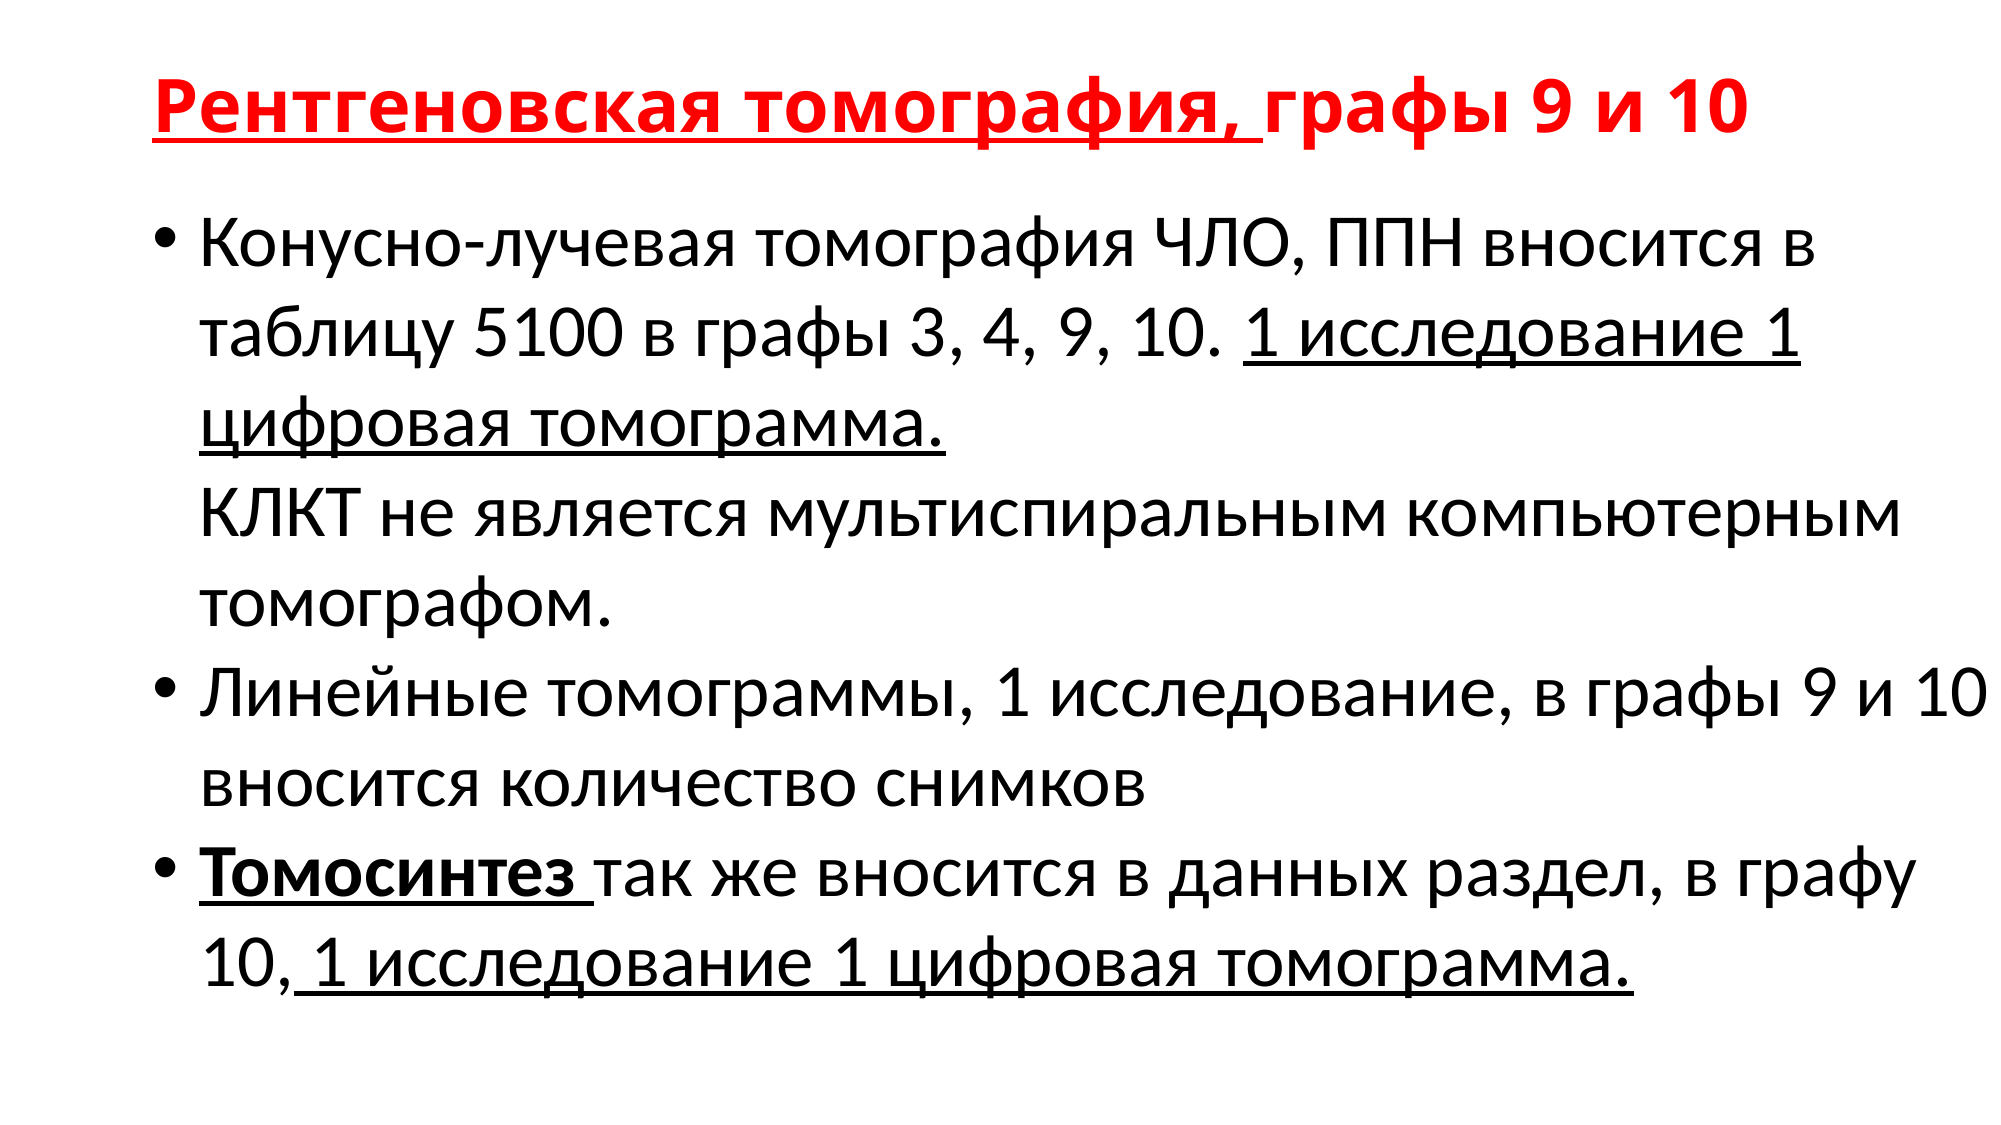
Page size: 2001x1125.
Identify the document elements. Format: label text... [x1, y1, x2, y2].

title Рентгеновская томография, графы 9 и 10 [137, 59, 1863, 183]
text_box Конусно-лучевая томография ЧЛО, ППН вносится в таблицу 5100 в графы 3, 4, 9, 10. 1 исследование 1 цифровая томограмма. КЛКТ не является мультиспиральным компьютерным томографом. Линейные томограммы, 1 исследование, в графы 9 и 10 вносится количество снимков Томосинтез так же вносится в данных раздел, в графу 10, 1 исследование 1 цифровая томограмма. [137, 183, 2000, 1009]
